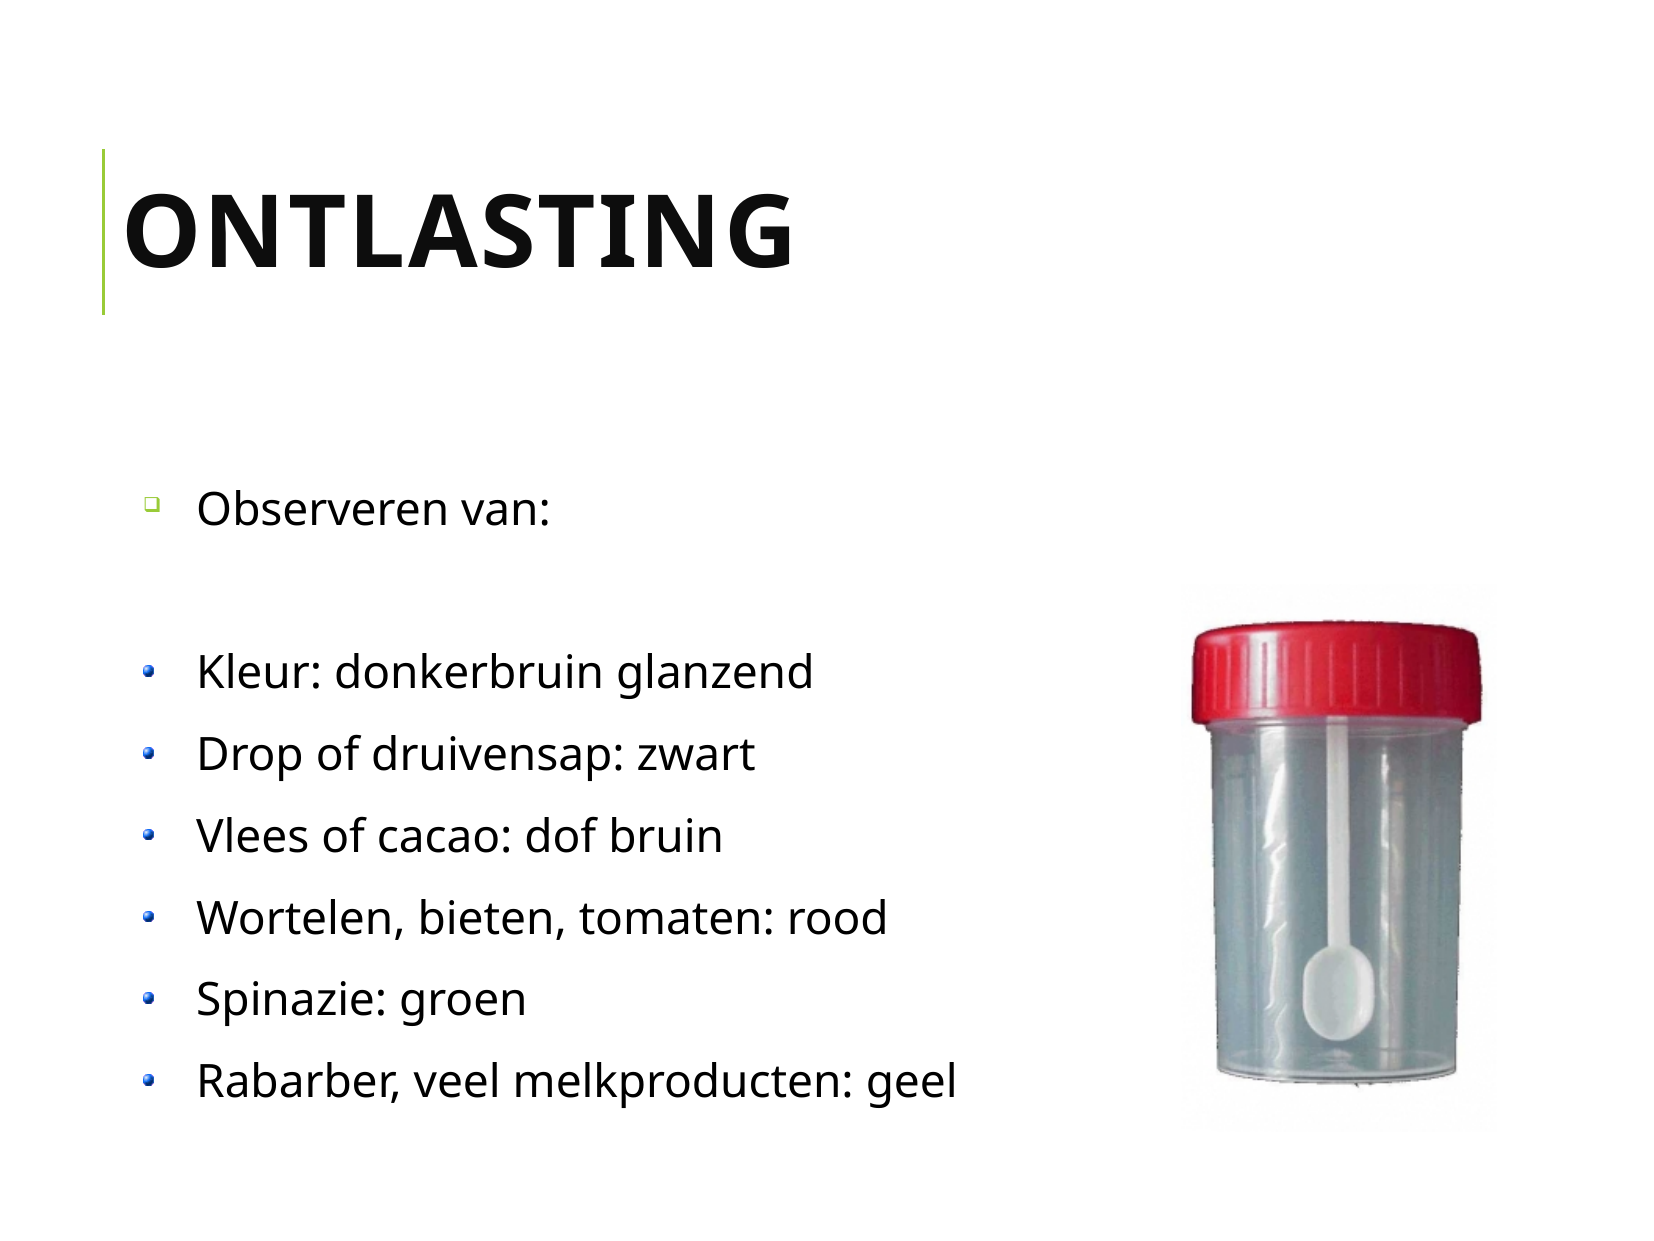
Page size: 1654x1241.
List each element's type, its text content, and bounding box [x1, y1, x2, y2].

picture [143, 829, 154, 840]
list Observeren van: Kleur: donkerbruin glanzend Drop of druivensap: zwart Vlees of cacao: dof bruin Wortelen, bieten, tomaten: rood Spinazie: groen Rabarber, veel melkproducten: geel [118, 478, 1607, 1241]
picture [1180, 584, 1498, 1132]
picture [143, 992, 154, 1004]
picture [143, 665, 154, 677]
picture [143, 911, 154, 922]
picture [143, 747, 154, 759]
title Ontlasting [106, 135, 1595, 343]
picture [143, 1074, 154, 1086]
